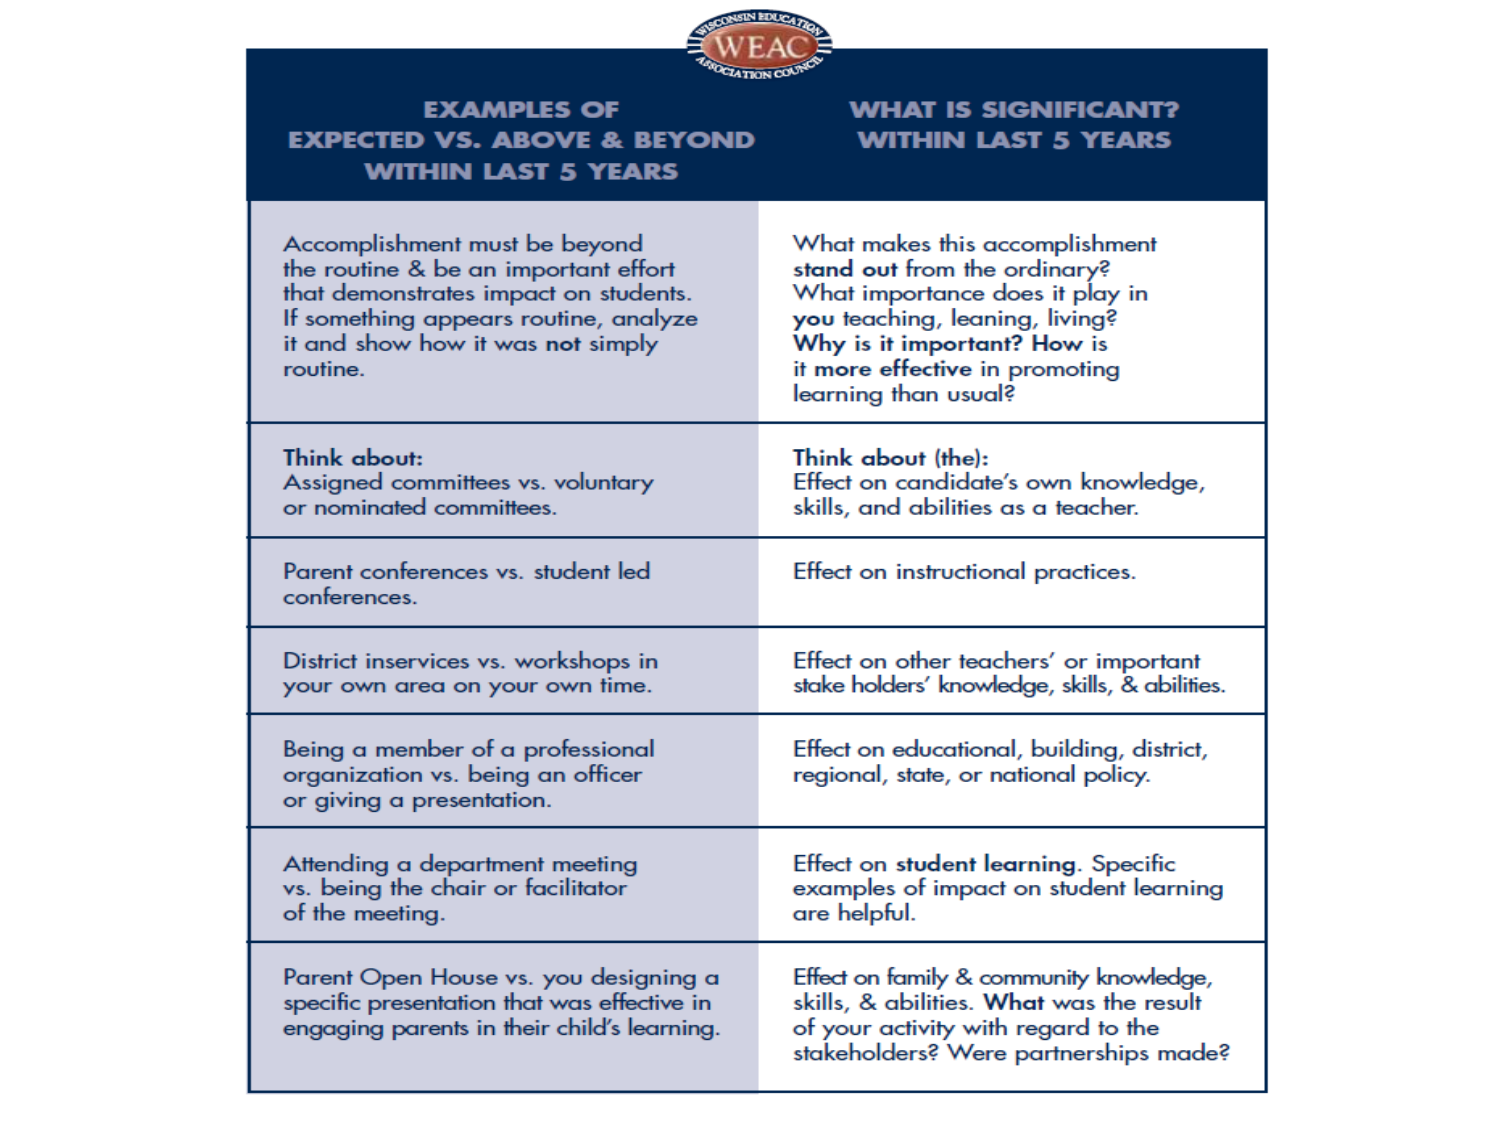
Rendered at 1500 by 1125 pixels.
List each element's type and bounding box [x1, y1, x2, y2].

picture [212, 0, 1301, 1101]
